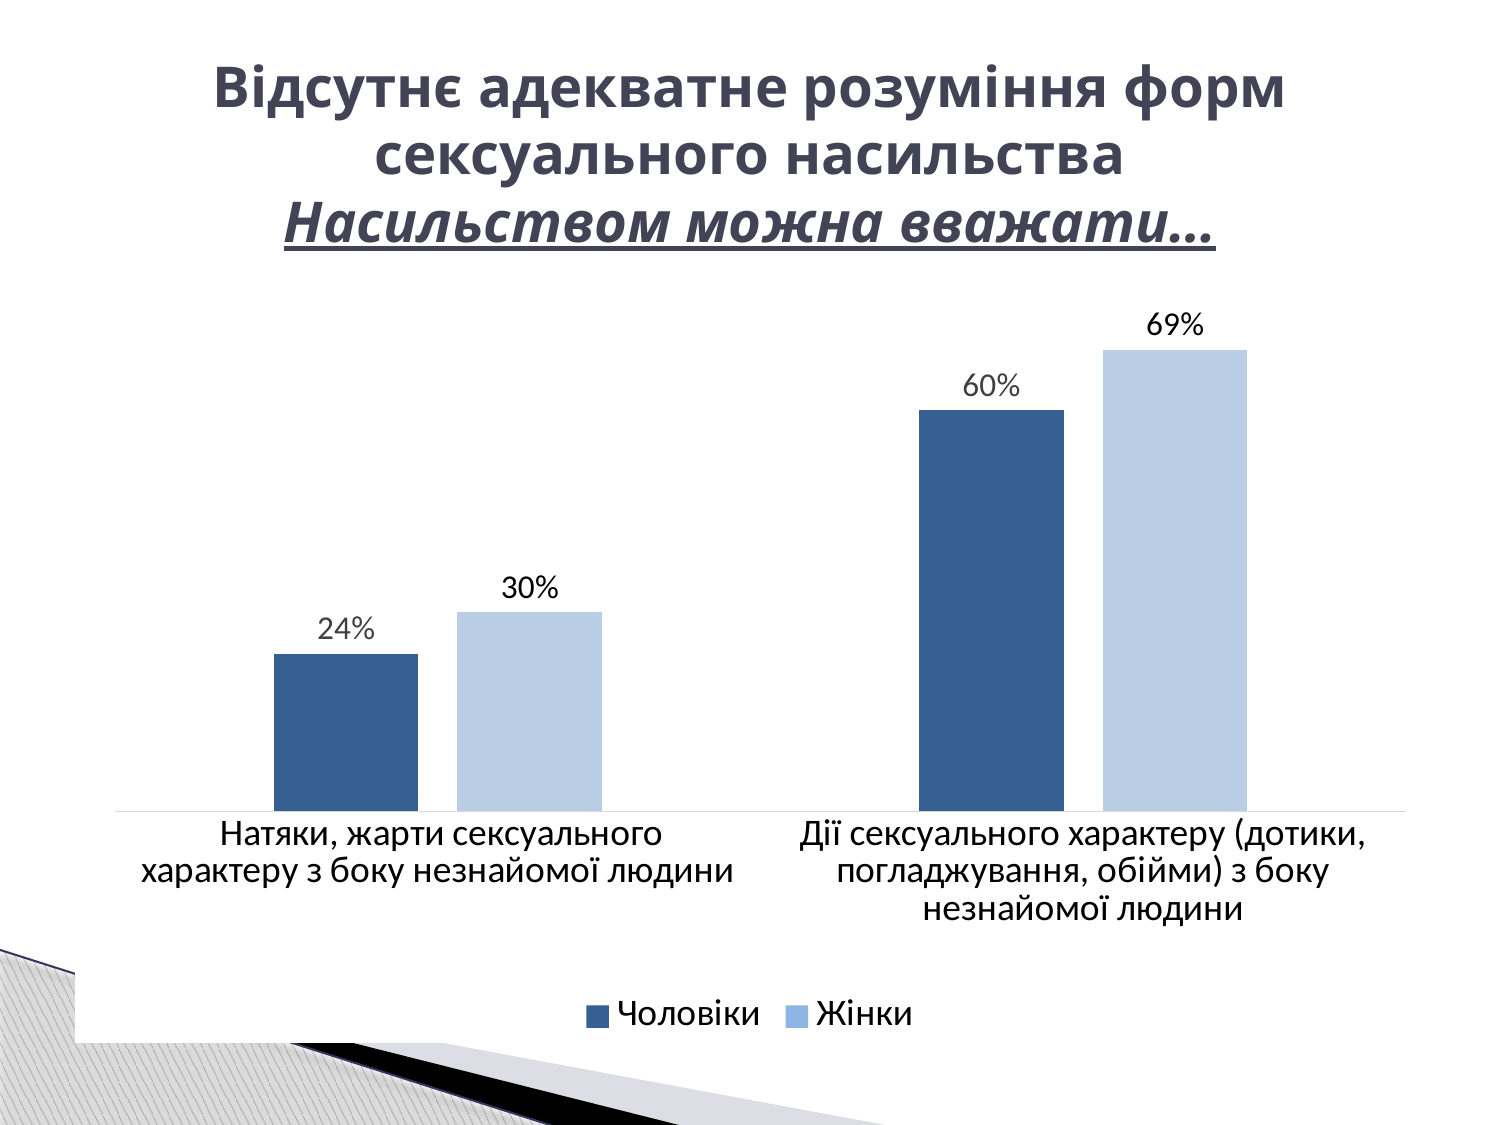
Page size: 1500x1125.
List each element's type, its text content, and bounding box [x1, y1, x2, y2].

title Відсутнє адекватне розуміння форм сексуального насильства Насильством можна вважати… [75, 23, 1425, 242]
chart [74, 242, 1426, 1044]
